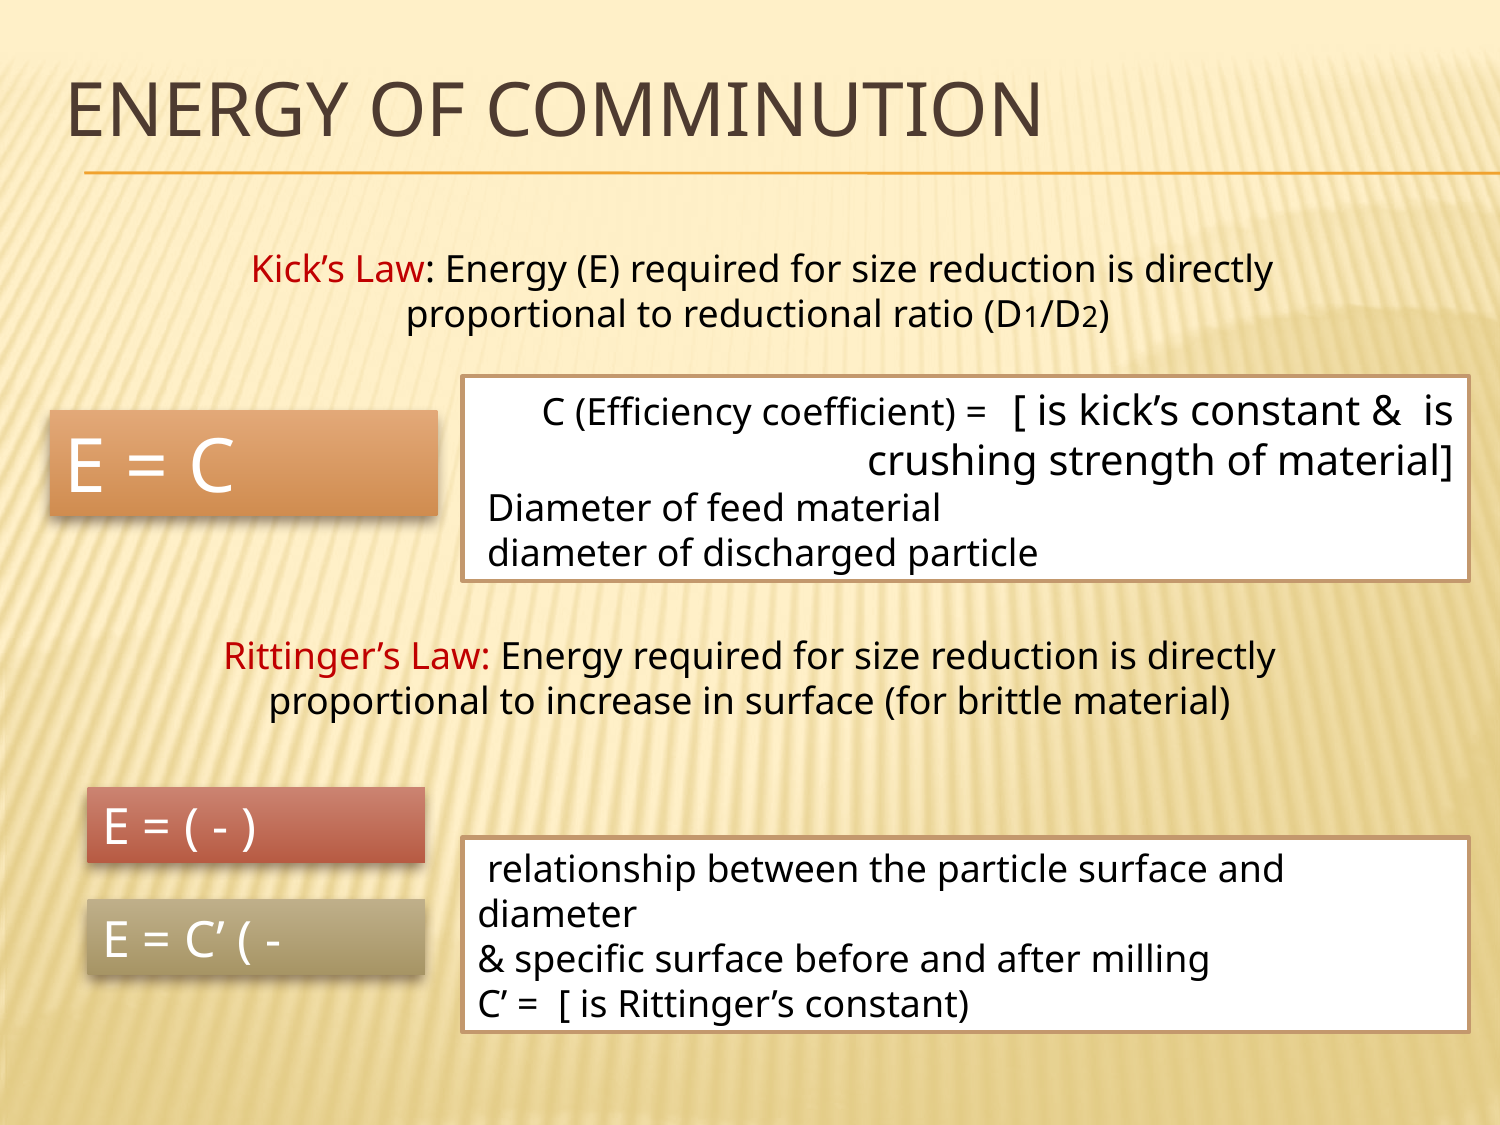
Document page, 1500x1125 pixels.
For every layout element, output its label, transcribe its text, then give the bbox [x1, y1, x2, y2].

title Energy of Comminution [50, 37, 1475, 175]
text_box Kick’s Law: Energy (E) required for size reduction is directly proportional to reductional ratio (D1/D2) [124, 237, 1400, 343]
text_box Rittinger’s Law: Energy required for size reduction is directly proportional to increase in surface (for brittle material) [125, 624, 1375, 730]
